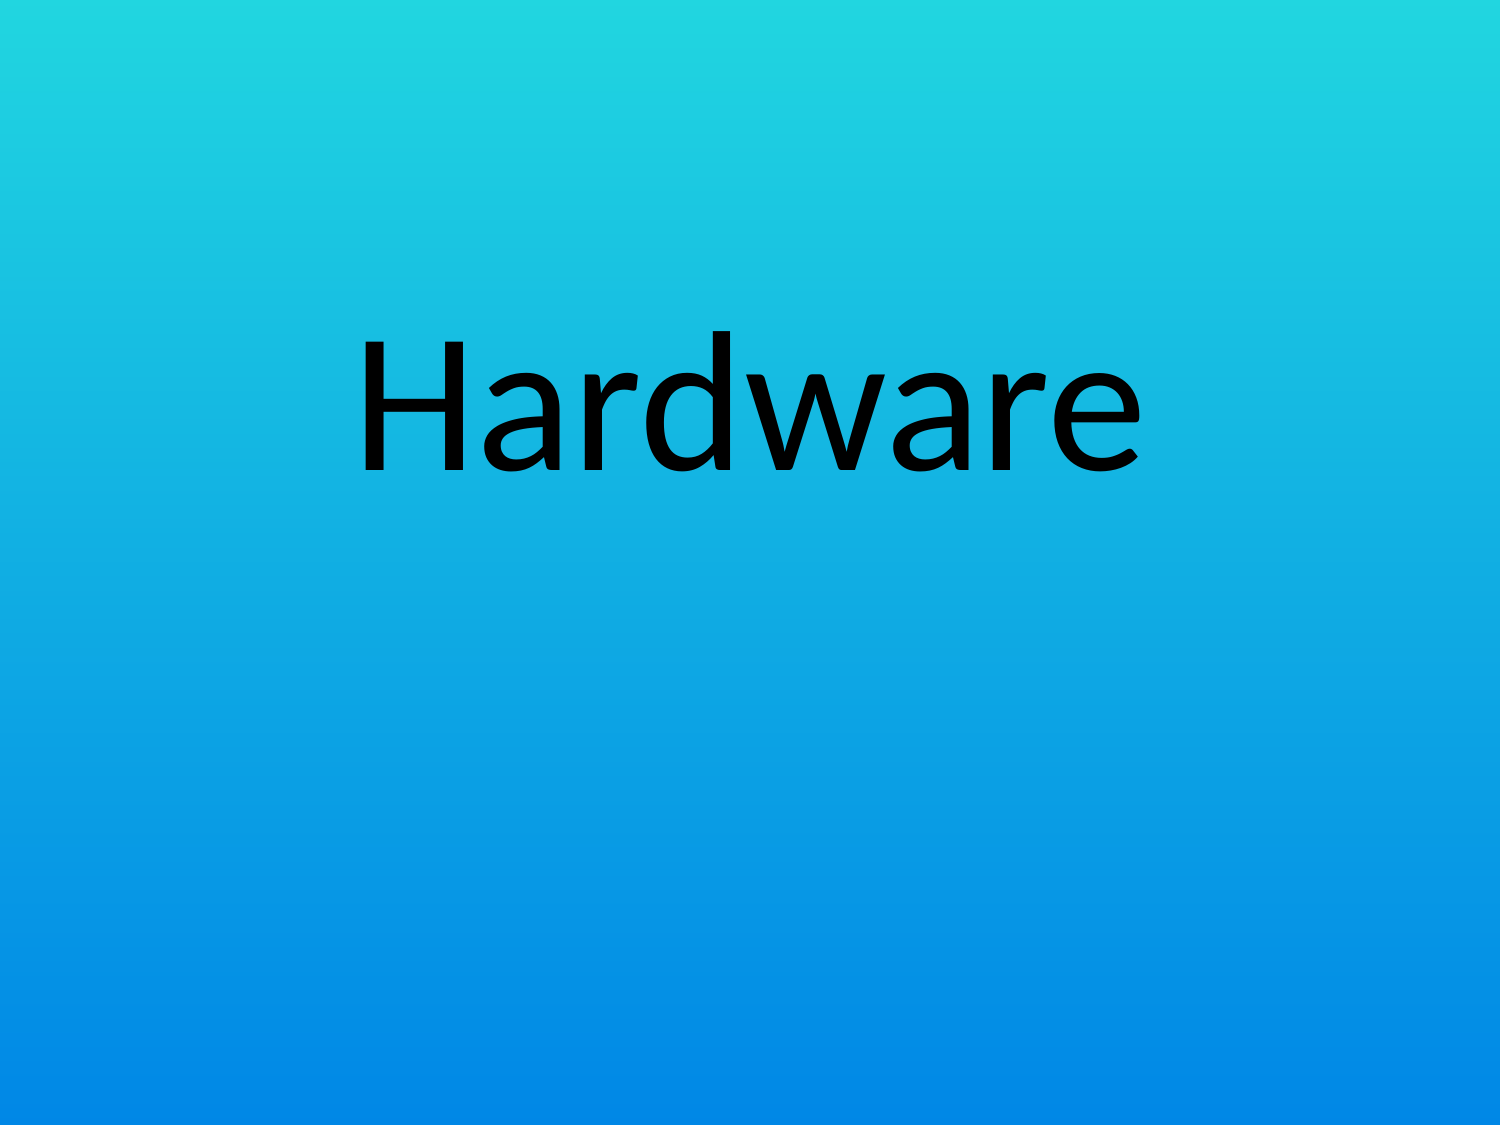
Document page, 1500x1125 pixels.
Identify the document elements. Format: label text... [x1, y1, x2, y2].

list Hardware [75, 262, 1425, 1005]
